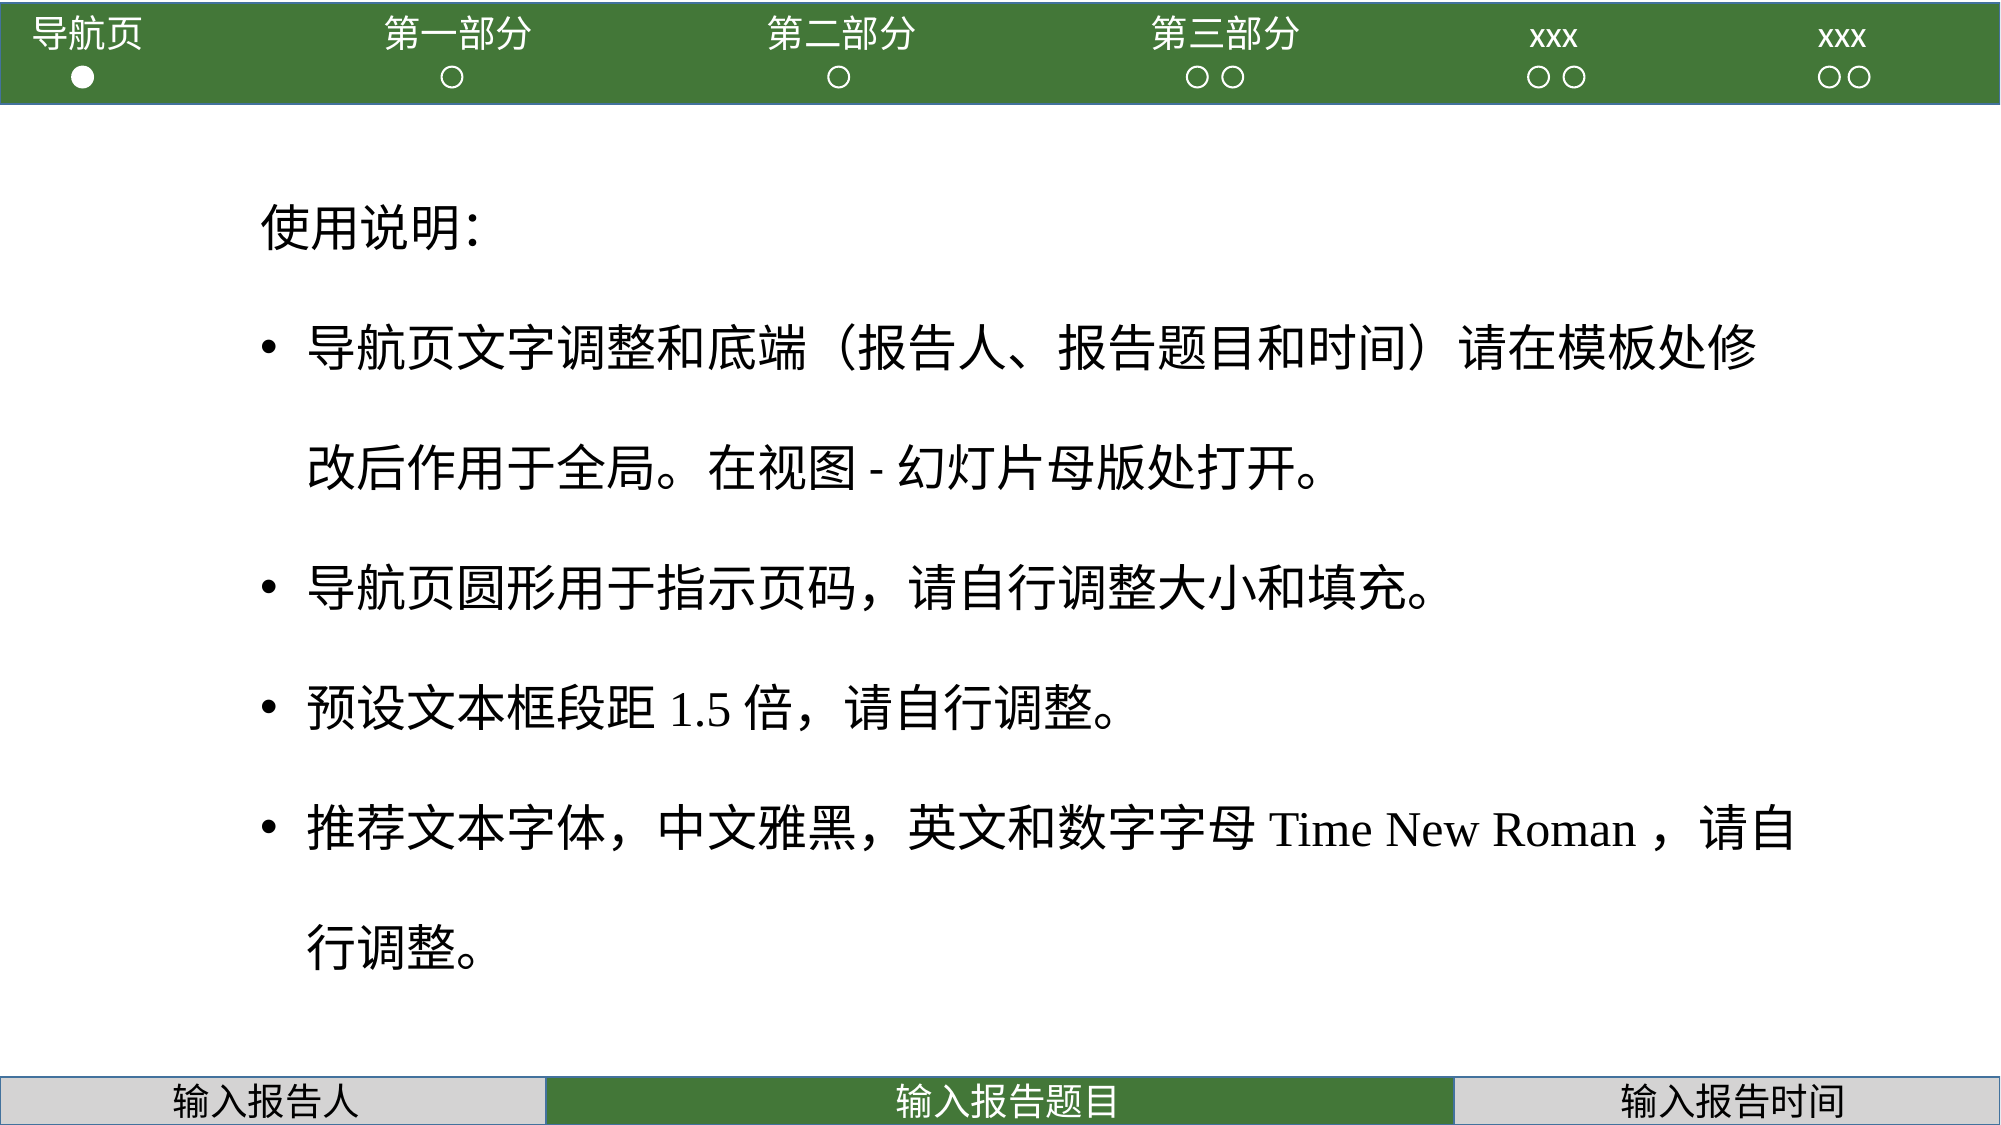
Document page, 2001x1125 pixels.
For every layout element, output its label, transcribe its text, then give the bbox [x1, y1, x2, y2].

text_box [72, 66, 1870, 88]
text_box 使用说明： 导航页文字调整和底端（报告人、报告题目和时间）请在模板处修改后作用于全局。在视图-幻灯片母版处打开。 导航页圆形用于指示页码，请自行调整大小和填充。 预设文本框段距1.5倍，请自行调整。 推荐文本字体，中文雅黑，英文和数字字母Time New Roman，请自行调整。 [245, 128, 1819, 1074]
